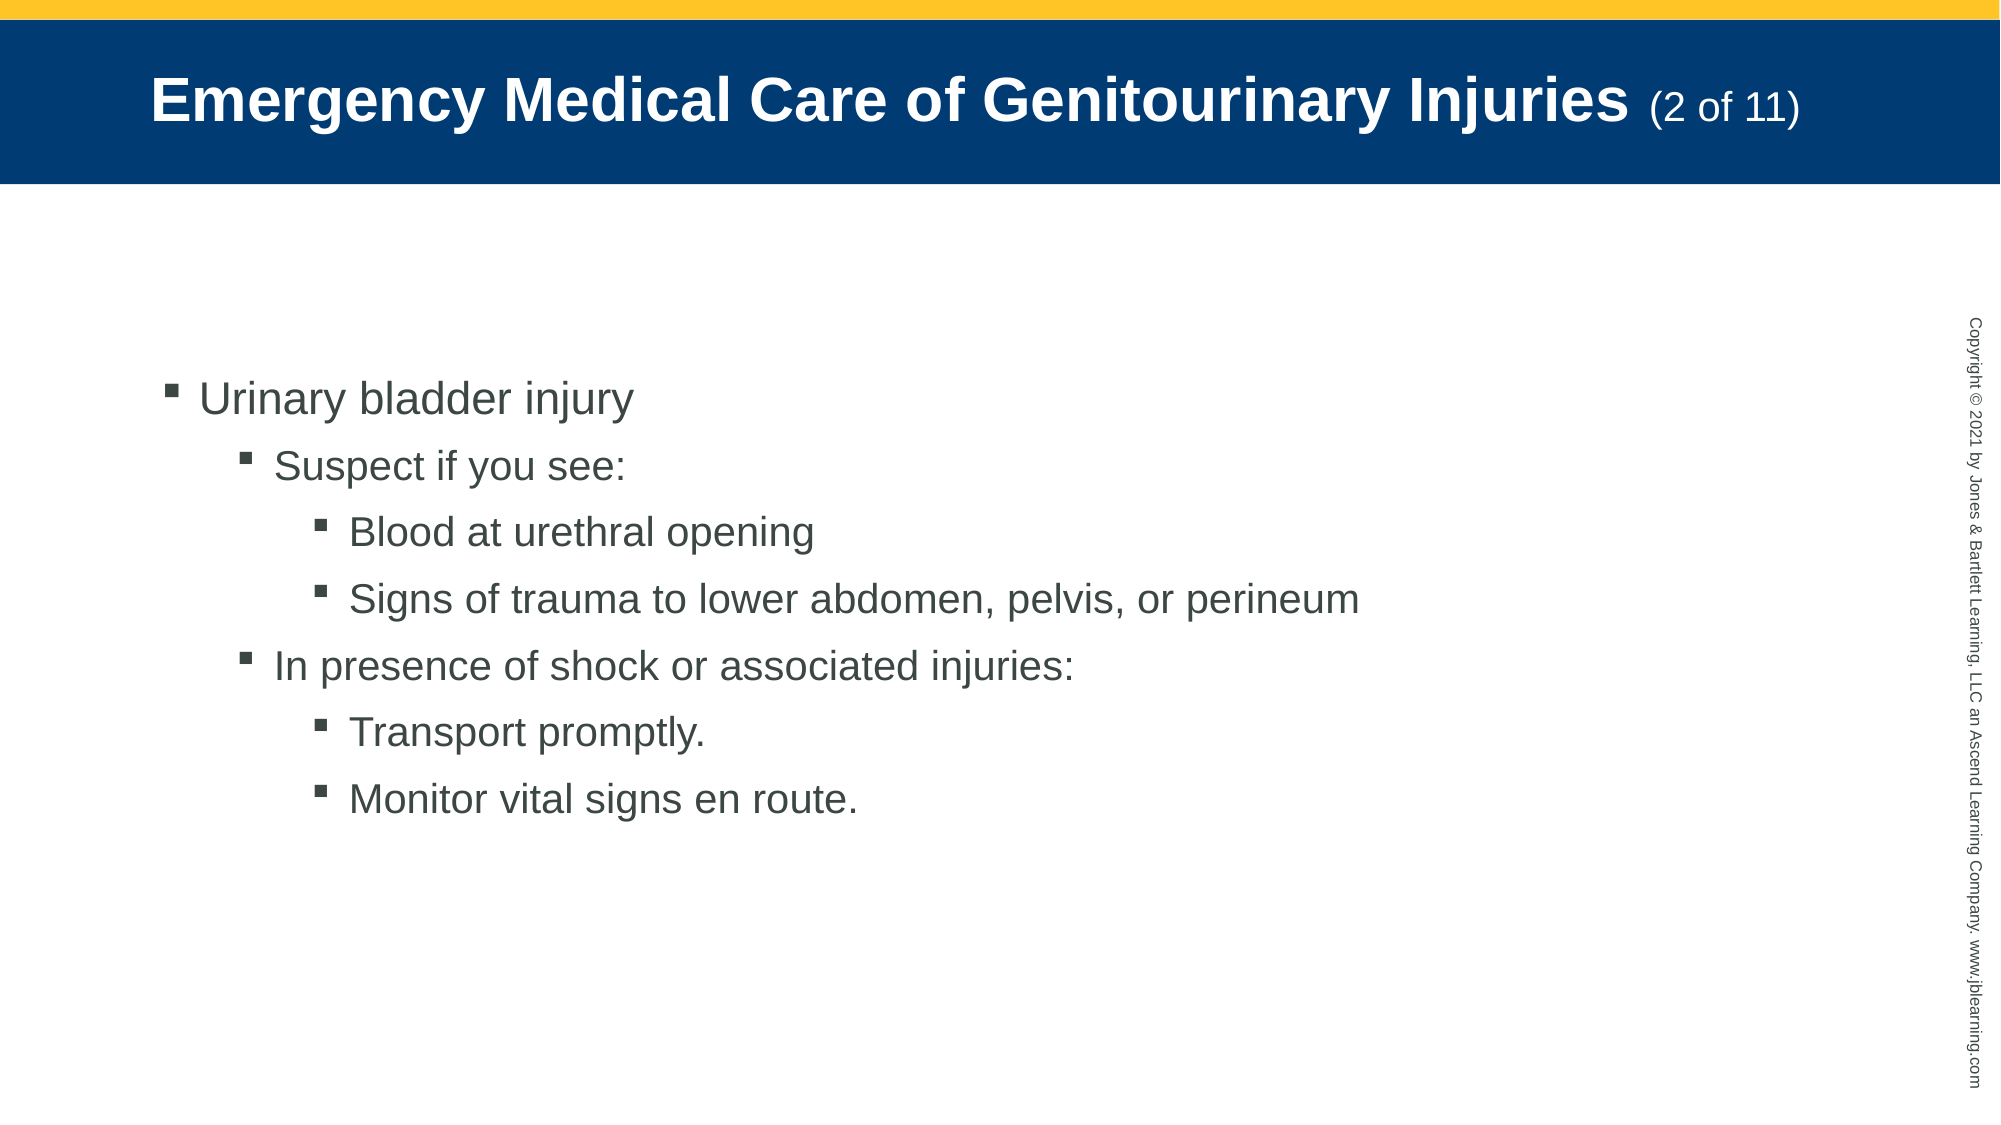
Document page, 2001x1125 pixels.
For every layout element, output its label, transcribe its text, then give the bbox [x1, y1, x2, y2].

list Urinary bladder injury Suspect if you see: Blood at urethral opening Signs of trauma to lower abdomen, pelvis, or perineum In presence of shock or associated injuries: Transport promptly. Monitor vital signs en route. [146, 361, 1859, 1016]
title Emergency Medical Care of Genitourinary Injuries (2 of 11) [0, 19, 2000, 185]
